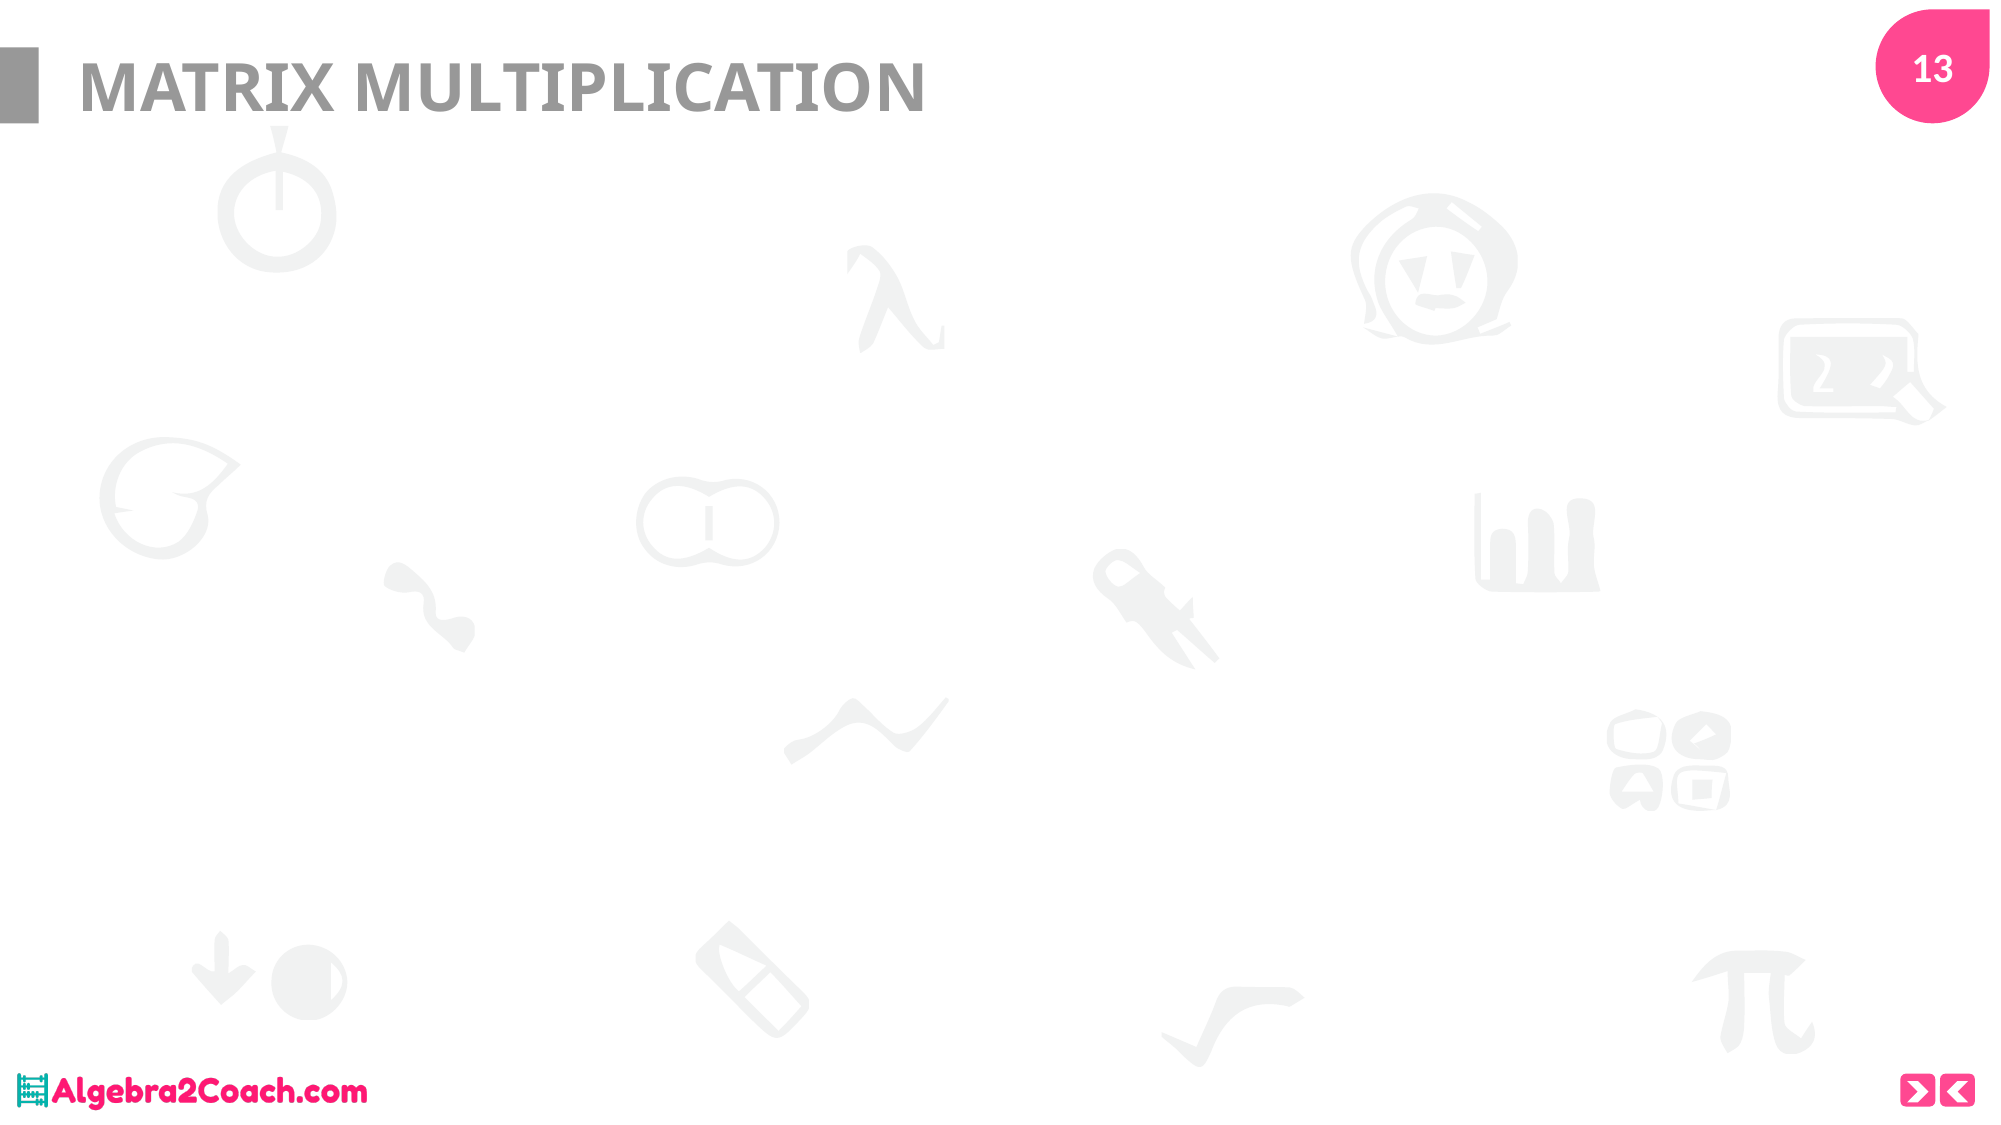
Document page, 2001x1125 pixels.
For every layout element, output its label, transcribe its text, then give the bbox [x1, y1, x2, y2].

title MATRIX MULTIPLICATION [62, 57, 1788, 122]
picture [14, 1070, 370, 1113]
